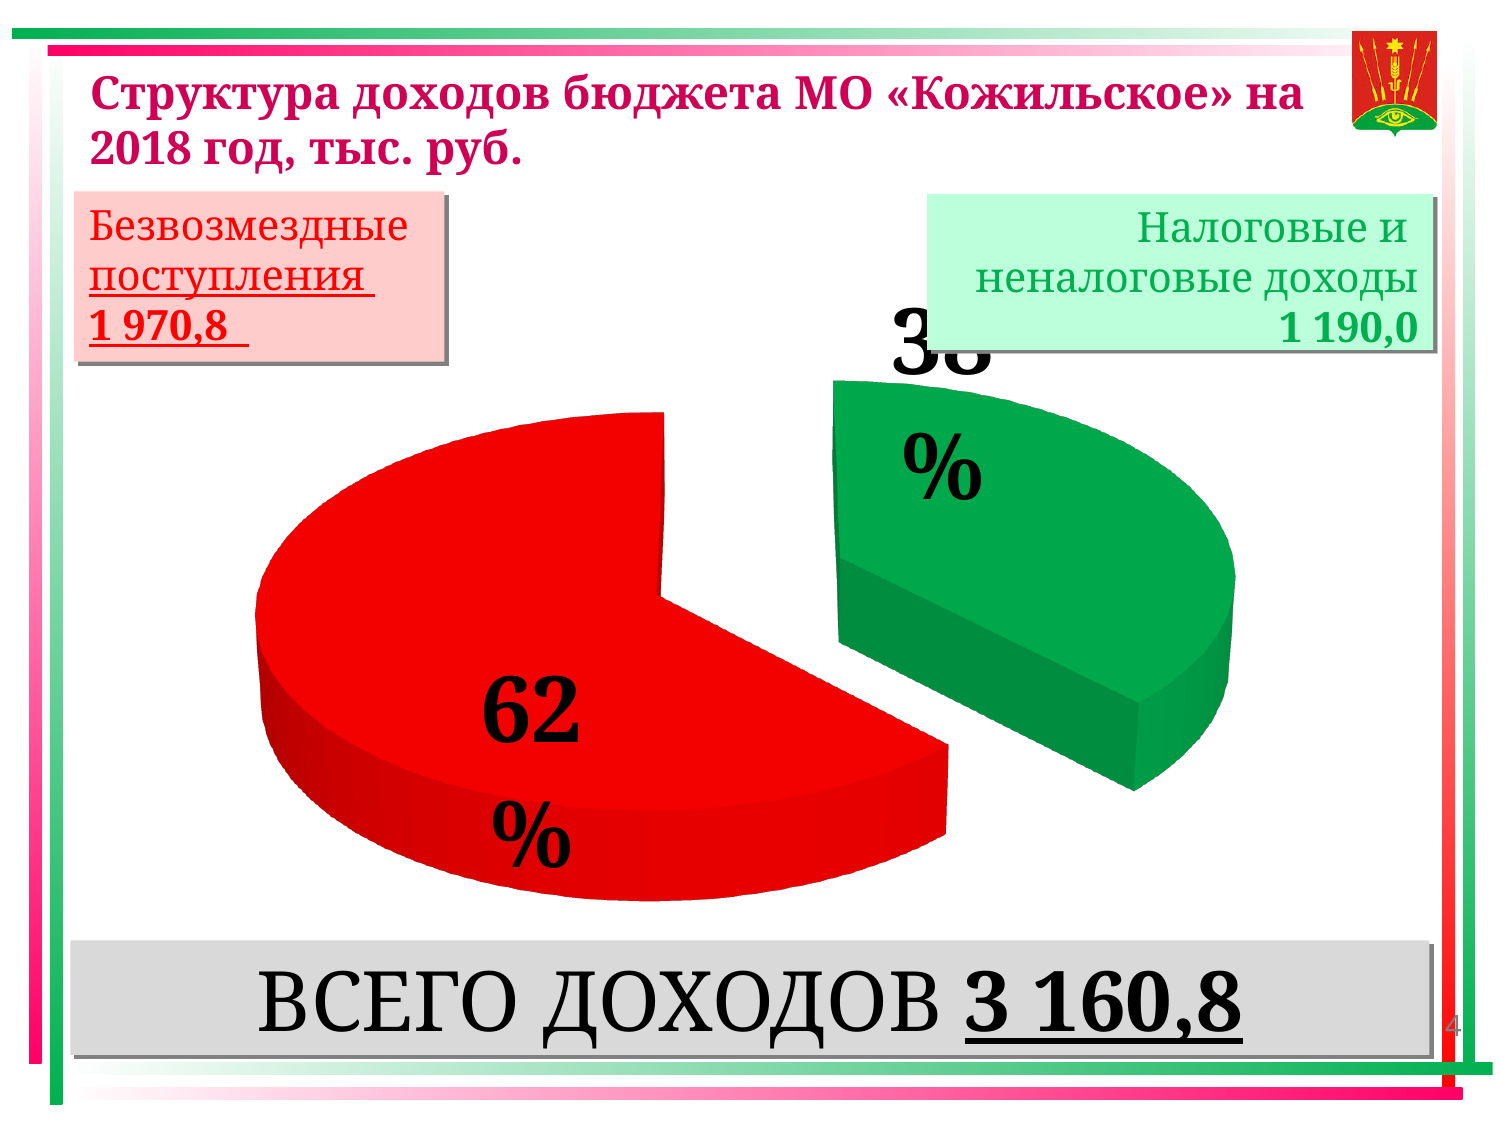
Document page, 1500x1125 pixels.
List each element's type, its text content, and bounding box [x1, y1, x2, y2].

slide_number 4 [1442, 1011, 1500, 1056]
picture [1352, 31, 1437, 138]
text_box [1436, 550, 1500, 701]
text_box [1009, 904, 1161, 1056]
chart [52, 184, 1437, 1083]
title Структура доходов бюджета МО «Кожильское» на 2018 год, тыс. руб. [74, 56, 1424, 180]
